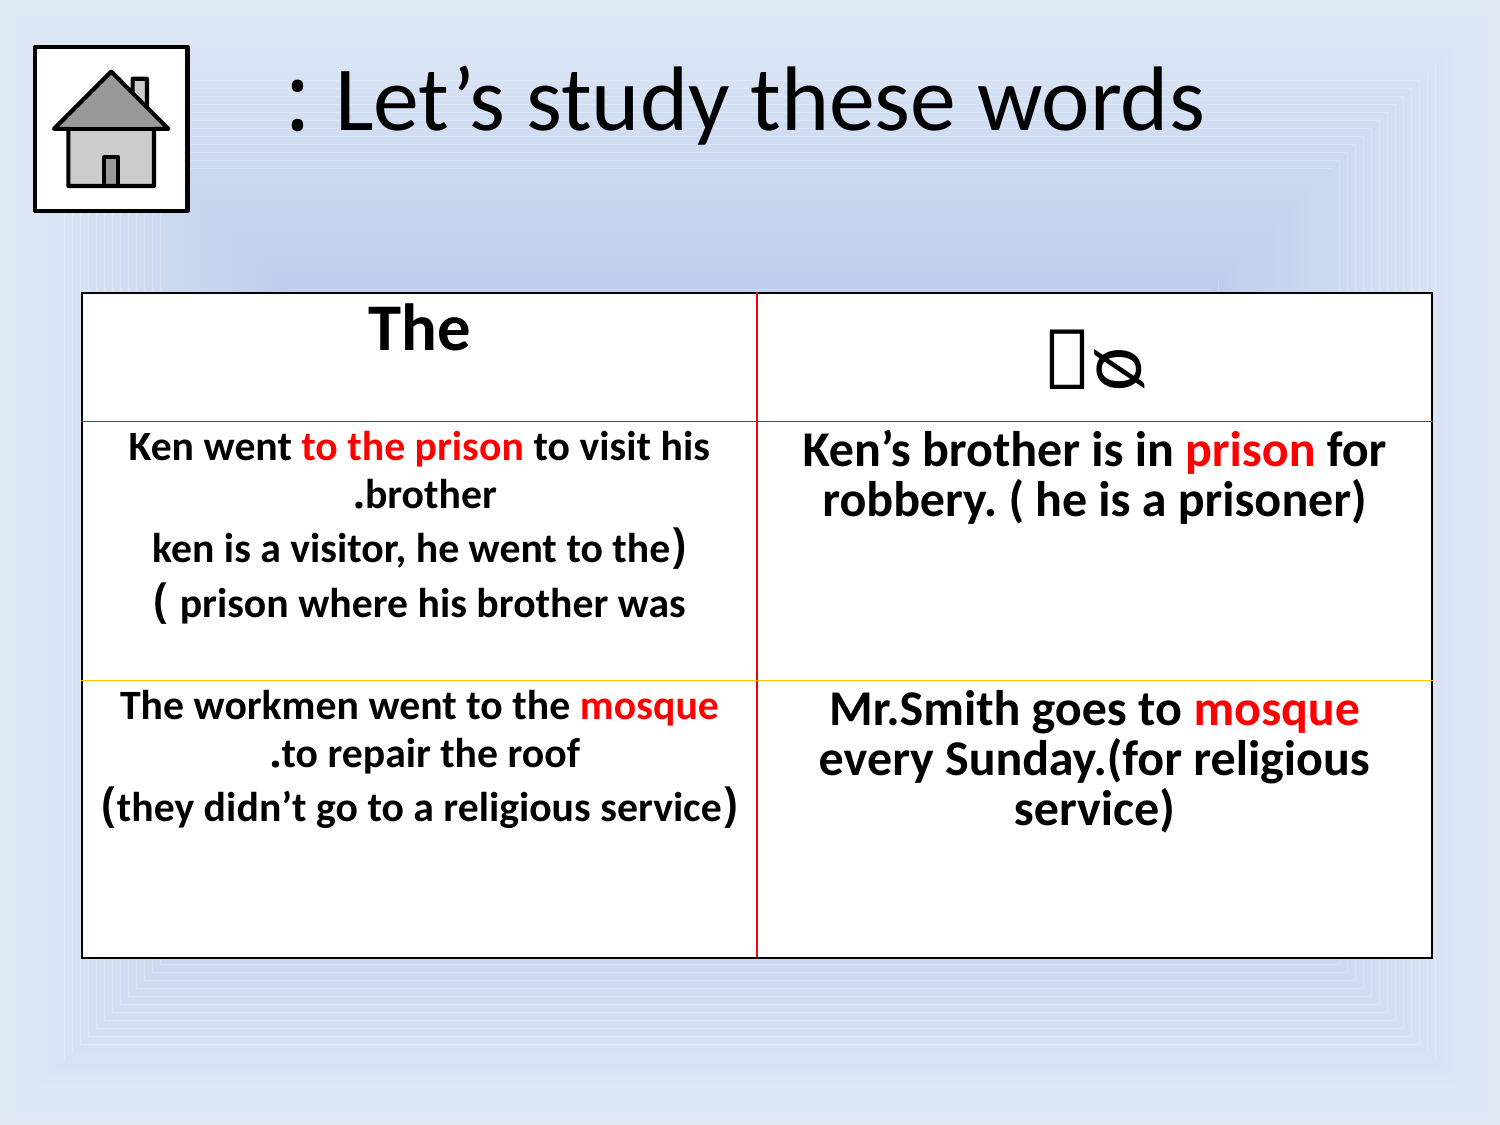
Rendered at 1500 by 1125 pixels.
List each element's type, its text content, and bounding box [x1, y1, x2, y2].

table_header The [83, 294, 756, 421]
table_cell The workmen went to the mosque to repair the roof. (they didn’t go to a religious service) [83, 681, 756, 957]
table_cell Mr.Smith goes to mosque every Sunday.(for religious service) [758, 681, 1431, 957]
text_box [33, 45, 190, 213]
table_header ᴓ [758, 294, 1431, 421]
title Let’s study these words : [70, 0, 1421, 188]
table_cell Ken’s brother is in prison for robbery. ( he is a prisoner) [758, 422, 1431, 680]
table_cell Ken went to the prison to visit his brother. (ken is a visitor, he went to the prison where his brother was ) [83, 422, 756, 680]
